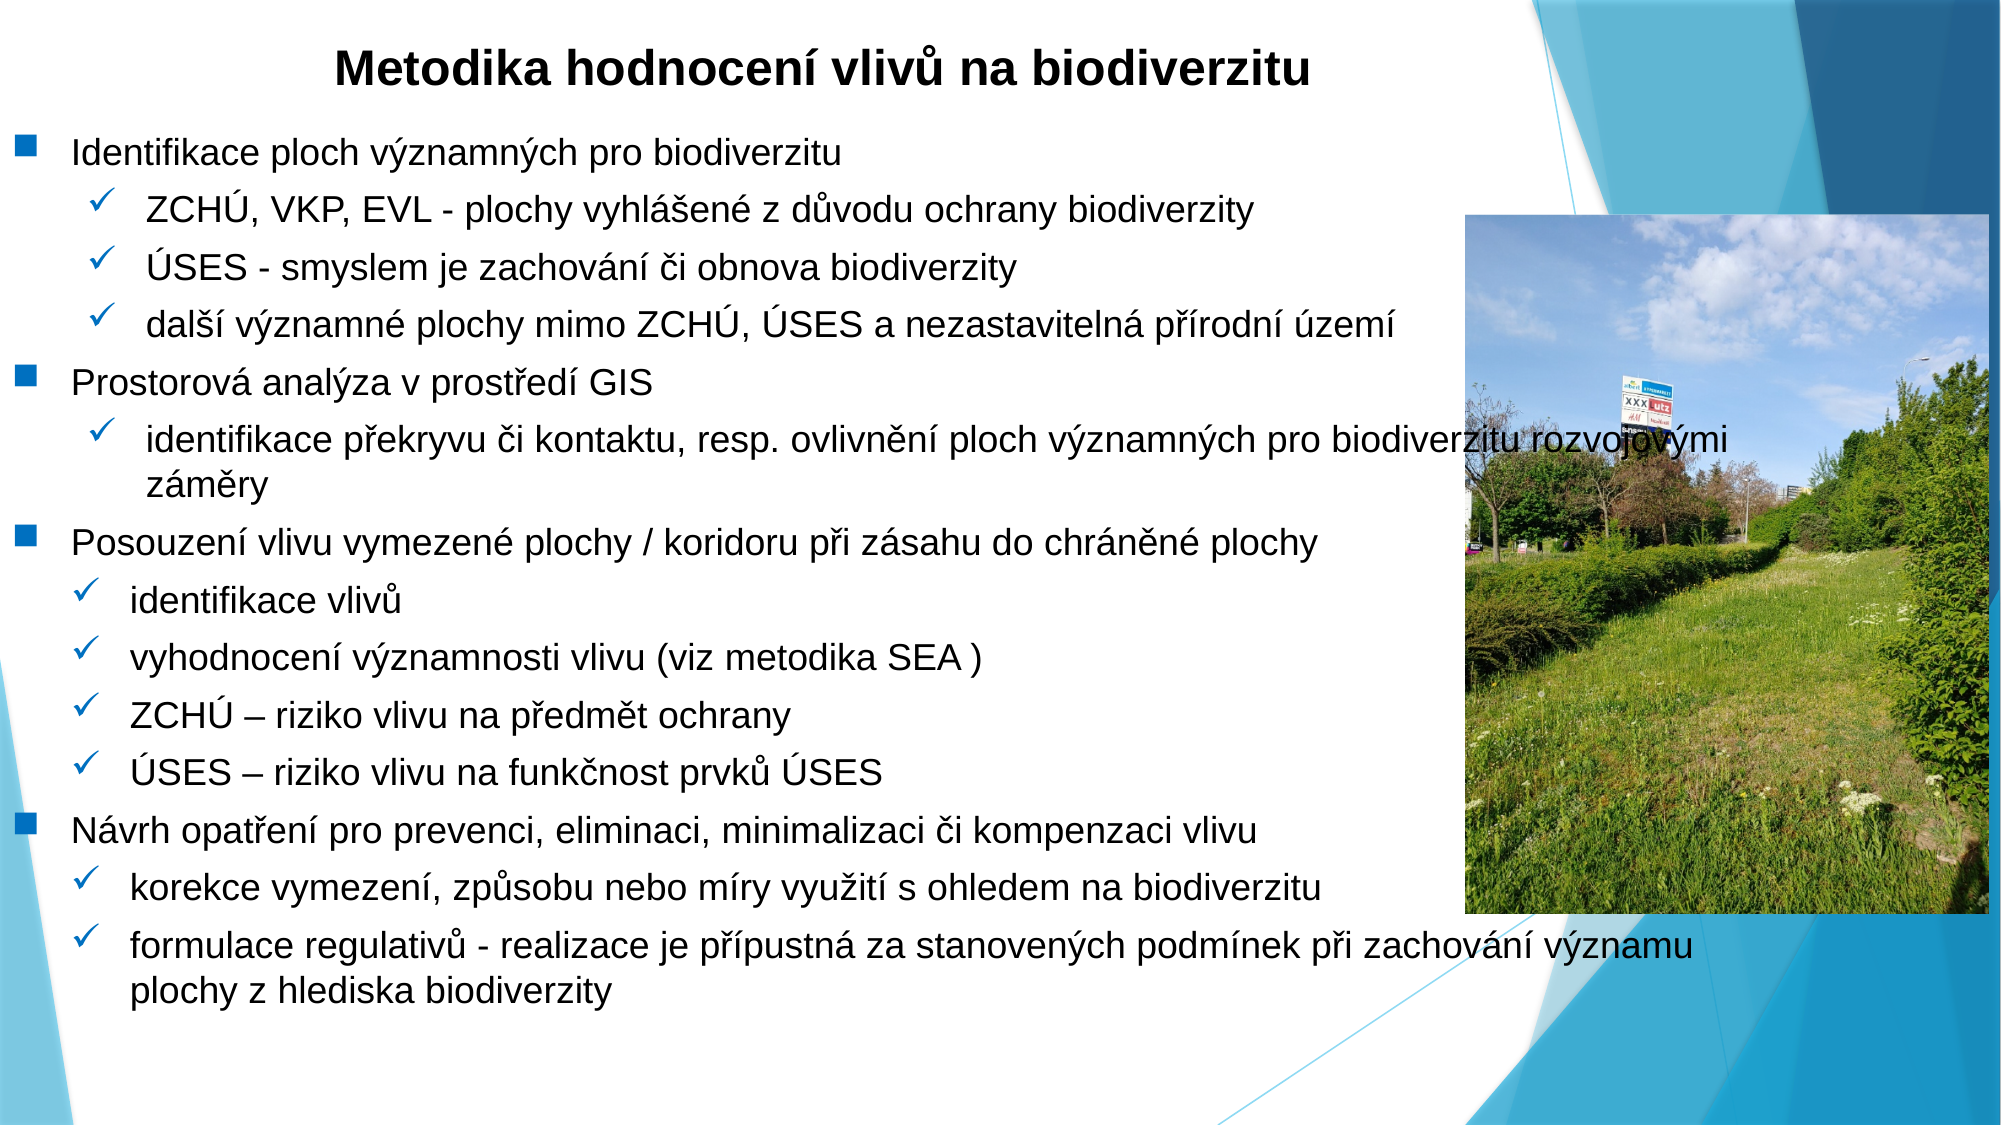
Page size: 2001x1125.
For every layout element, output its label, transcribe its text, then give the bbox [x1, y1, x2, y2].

text_box Identifikace ploch významných pro biodiverzitu ZCHÚ, VKP, EVL - plochy vyhlášené z důvodu ochrany biodiverzity ÚSES - smyslem je zachování či obnova biodiverzity další významné plochy mimo ZCHÚ, ÚSES a nezastavitelná přírodní území Prostorová analýza v prostředí GIS identifikace překryvu či kontaktu, resp. ovlivnění ploch významných pro biodiverzitu rozvojovými záměry Posouzení vlivu vymezené plochy / koridoru při zásahu do chráněné plochy identifikace vlivů vyhodnocení významnosti vlivu (viz metodika SEA ) ZCHÚ – riziko vlivu na předmět ochrany ÚSES – riziko vlivu na funkčnost prvků ÚSES Návrh opatření pro prevenci, eliminaci, minimalizaci či kompenzaci vlivu korekce vymezení, způsobu nebo míry využití s ohledem na biodiverzitu formulace regulativů - realizace je přípustná za stanovených podmínek při zachování významu plochy z hlediska biodiverzity [11, 123, 1745, 1085]
text_box Metodika hodnocení vlivů na biodiverzitu [11, 35, 1636, 124]
picture [1376, 215, 2000, 914]
